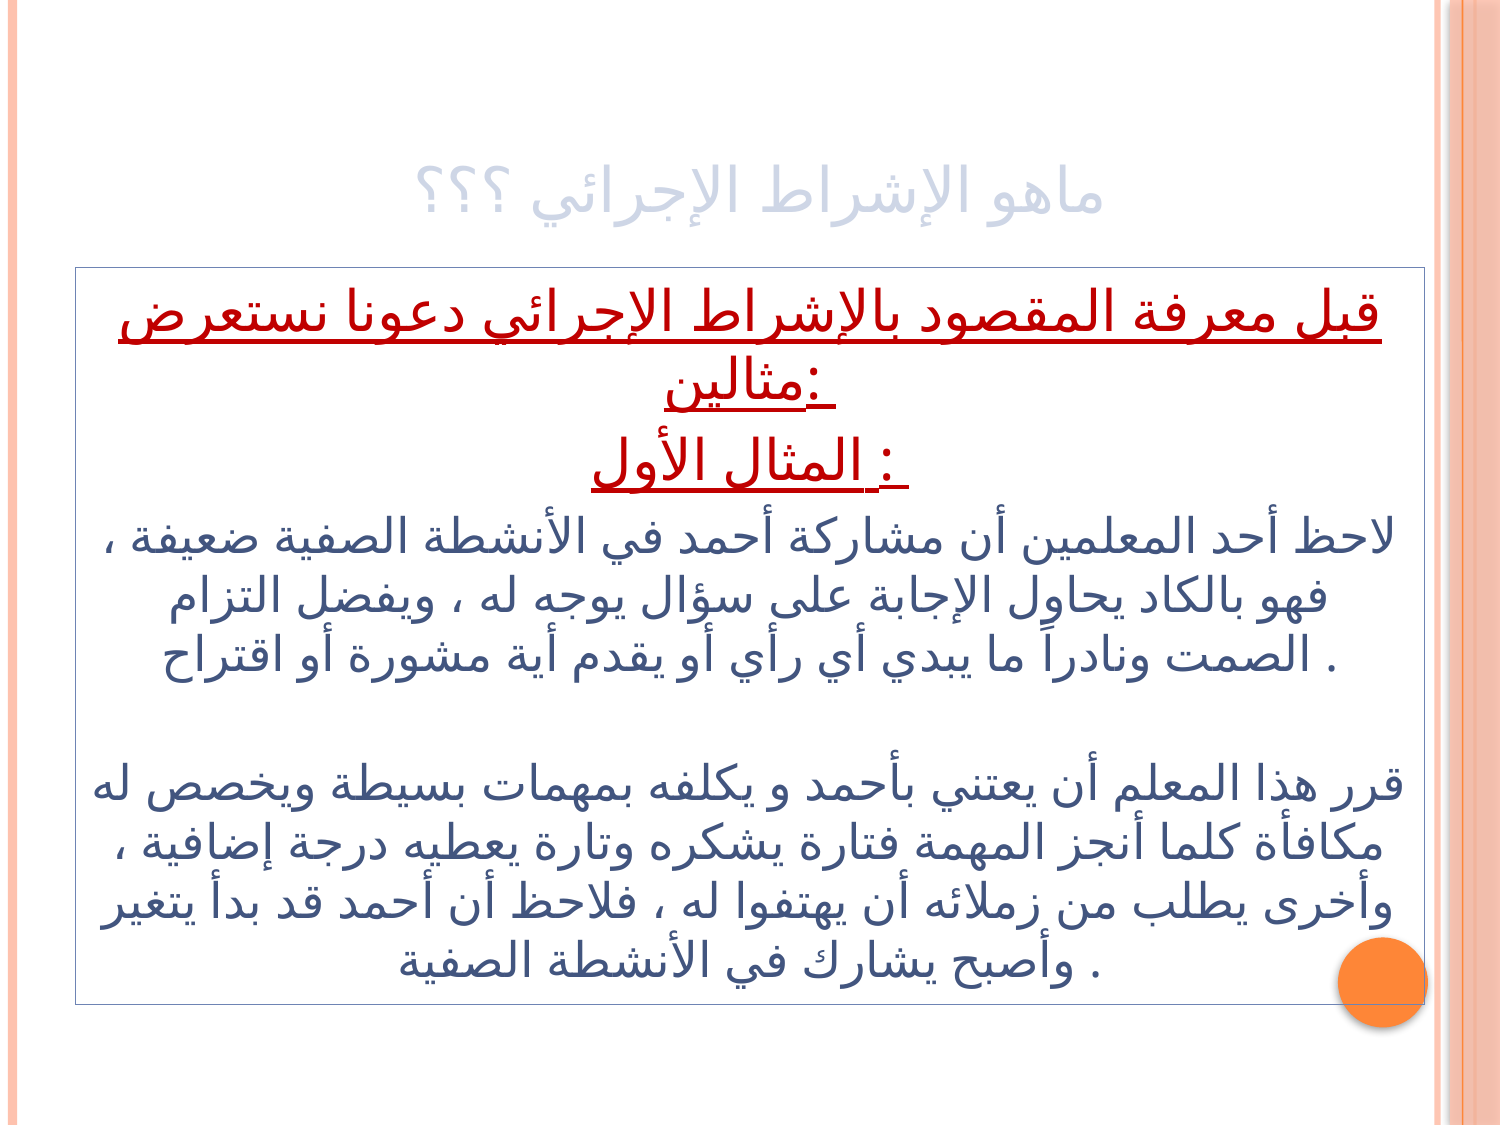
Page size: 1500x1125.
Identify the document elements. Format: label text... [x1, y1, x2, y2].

list قبل معرفة المقصود بالإشراط الإجرائي دعونا نستعرض مثالين: المثال الأول : لاحظ أحد المعلمين أن مشاركة أحمد في الأنشطة الصفية ضعيفة ، فهو بالكاد يحاول الإجابة على سؤال يوجه له ، ويفضل التزام الصمت ونادراً ما يبدي أي رأي أو يقدم أية مشورة أو اقتراح . قرر هذا المعلم أن يعتني بأحمد و يكلفه بمهمات بسيطة ويخصص له مكافأة كلما أنجز المهمة فتارة يشكره وتارة يعطيه درجة إضافية ، وأخرى يطلب من زملائه أن يهتفوا له ، فلاحظ أن أحمد قد بدأ يتغير وأصبح يشارك في الأنشطة الصفية . [75, 267, 1425, 1005]
title ماهو الإشراط الإجرائي ؟؟؟ [275, 78, 1247, 233]
